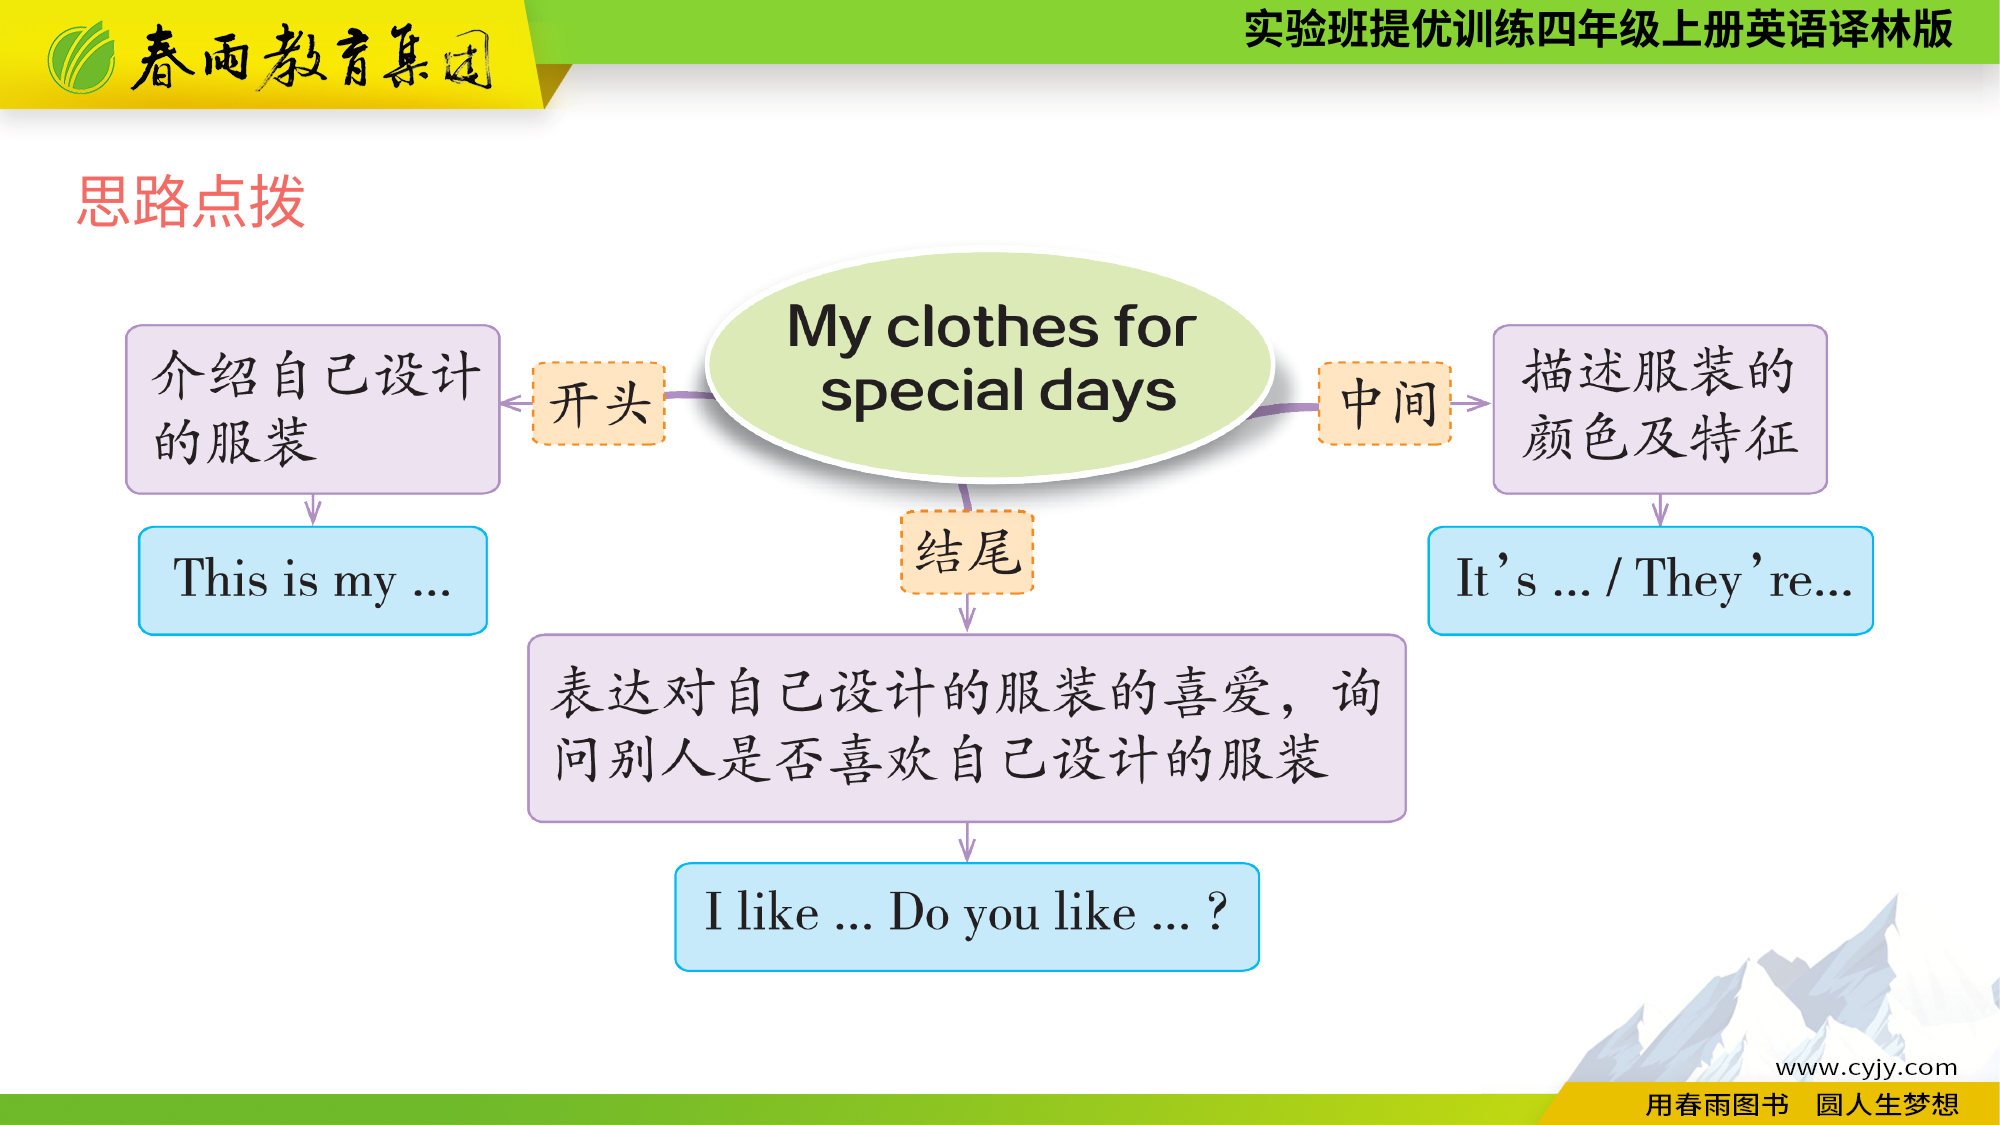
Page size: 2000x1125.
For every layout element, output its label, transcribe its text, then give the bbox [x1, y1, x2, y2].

list 思路点拨 [59, 122, 1944, 231]
picture [0, 0, 2000, 1125]
